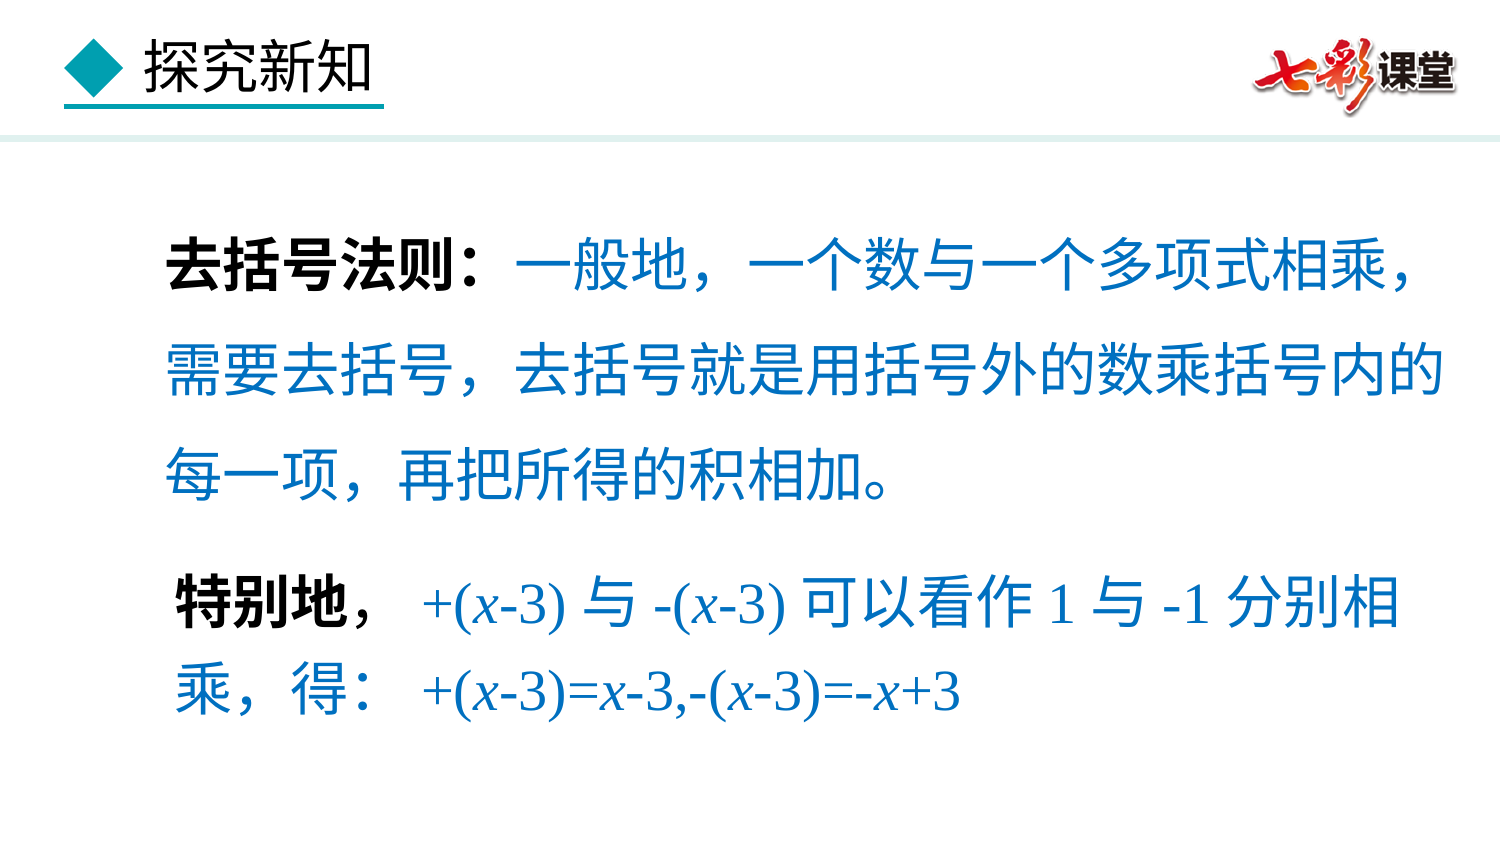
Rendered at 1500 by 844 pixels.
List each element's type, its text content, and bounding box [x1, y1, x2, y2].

text_box 去括号法则：一般地，一个数与一个多项式相乘，需要去括号，去括号就是用括号外的数乘括号内的每一项，再把所得的积相加。 [149, 185, 1500, 516]
picture [1249, 32, 1461, 118]
text_box 特别地，+(x-3)与-(x-3)可以看作1与-1分别相乘，得：+(x-3)=x-3,-(x-3)=-x+3 [159, 539, 1461, 730]
